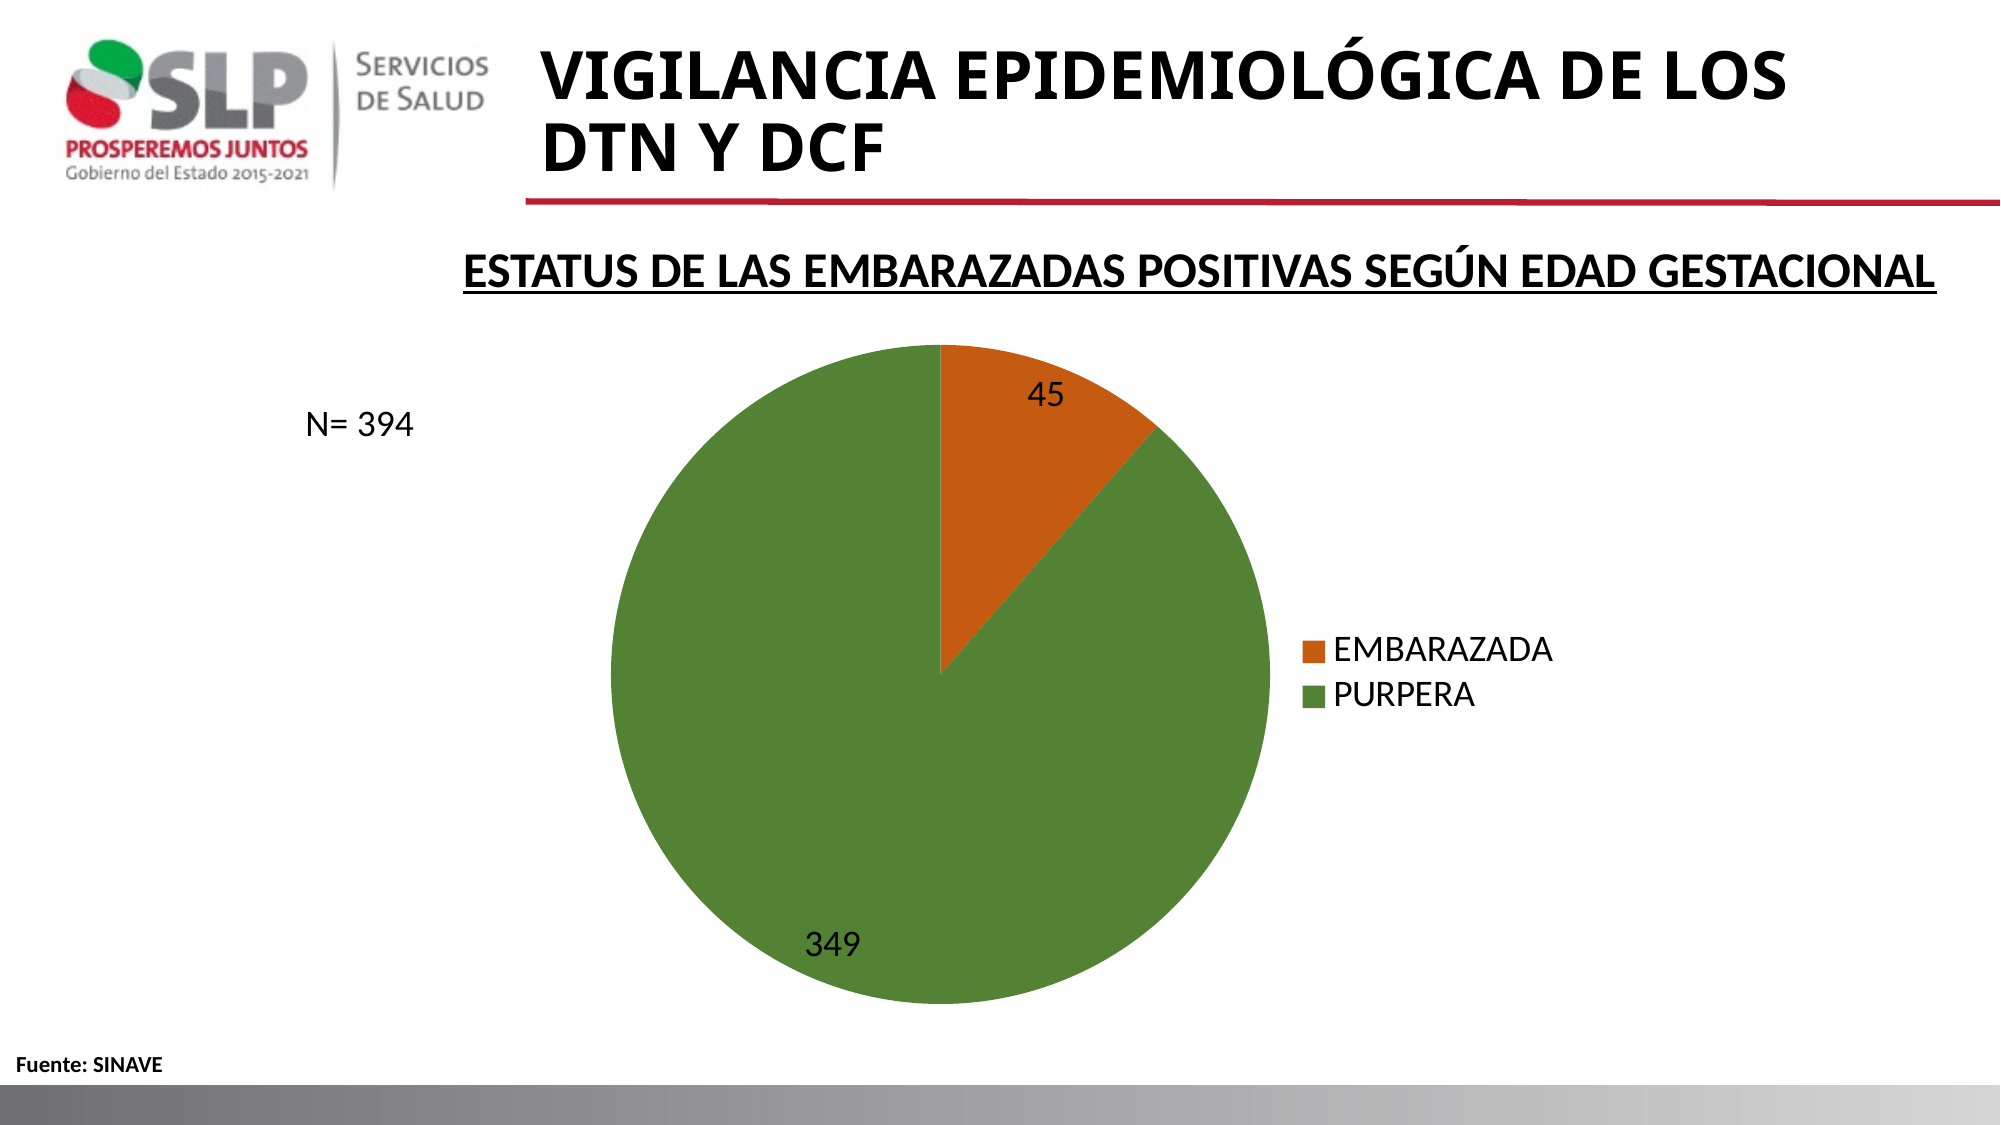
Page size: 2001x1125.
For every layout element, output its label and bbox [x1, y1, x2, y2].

chart [590, 331, 1579, 1018]
text_box [0, 32, 2000, 1125]
